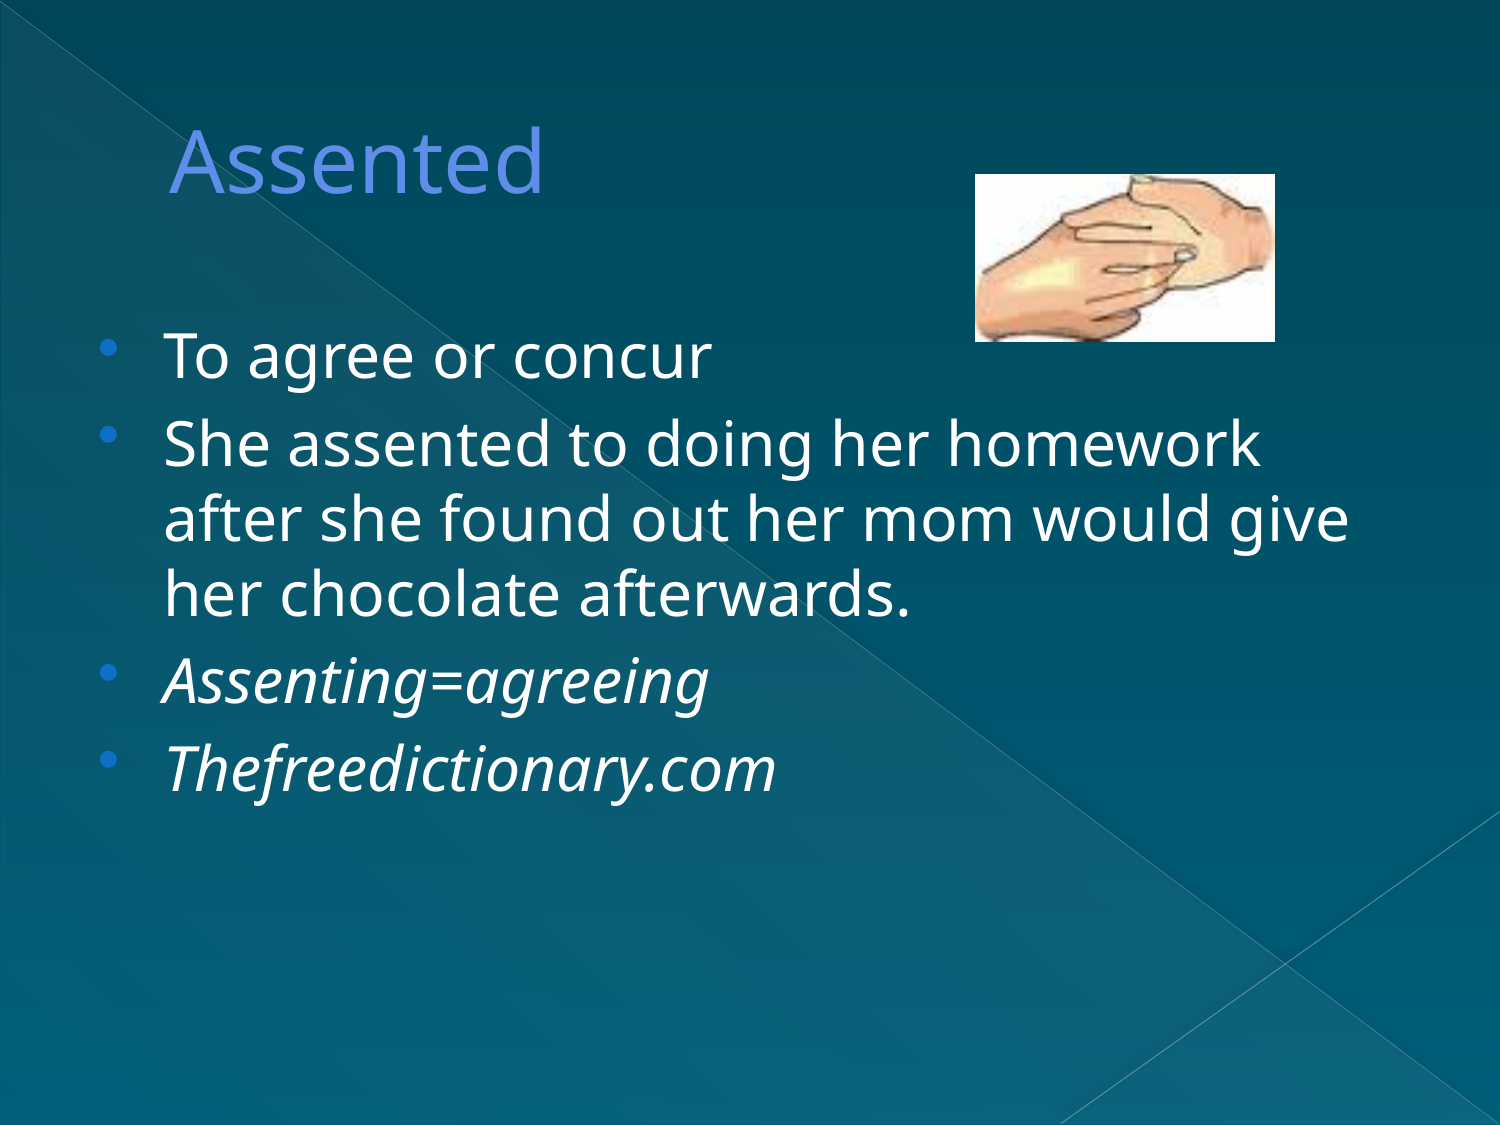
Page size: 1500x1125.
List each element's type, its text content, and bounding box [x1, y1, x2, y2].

list To agree or concur She assented to doing her homework after she found out her mom would give her chocolate afterwards. Assenting=agreeing Thefreedictionary.com [75, 308, 1425, 1059]
picture [976, 175, 1274, 341]
title Assented [75, 43, 1425, 274]
